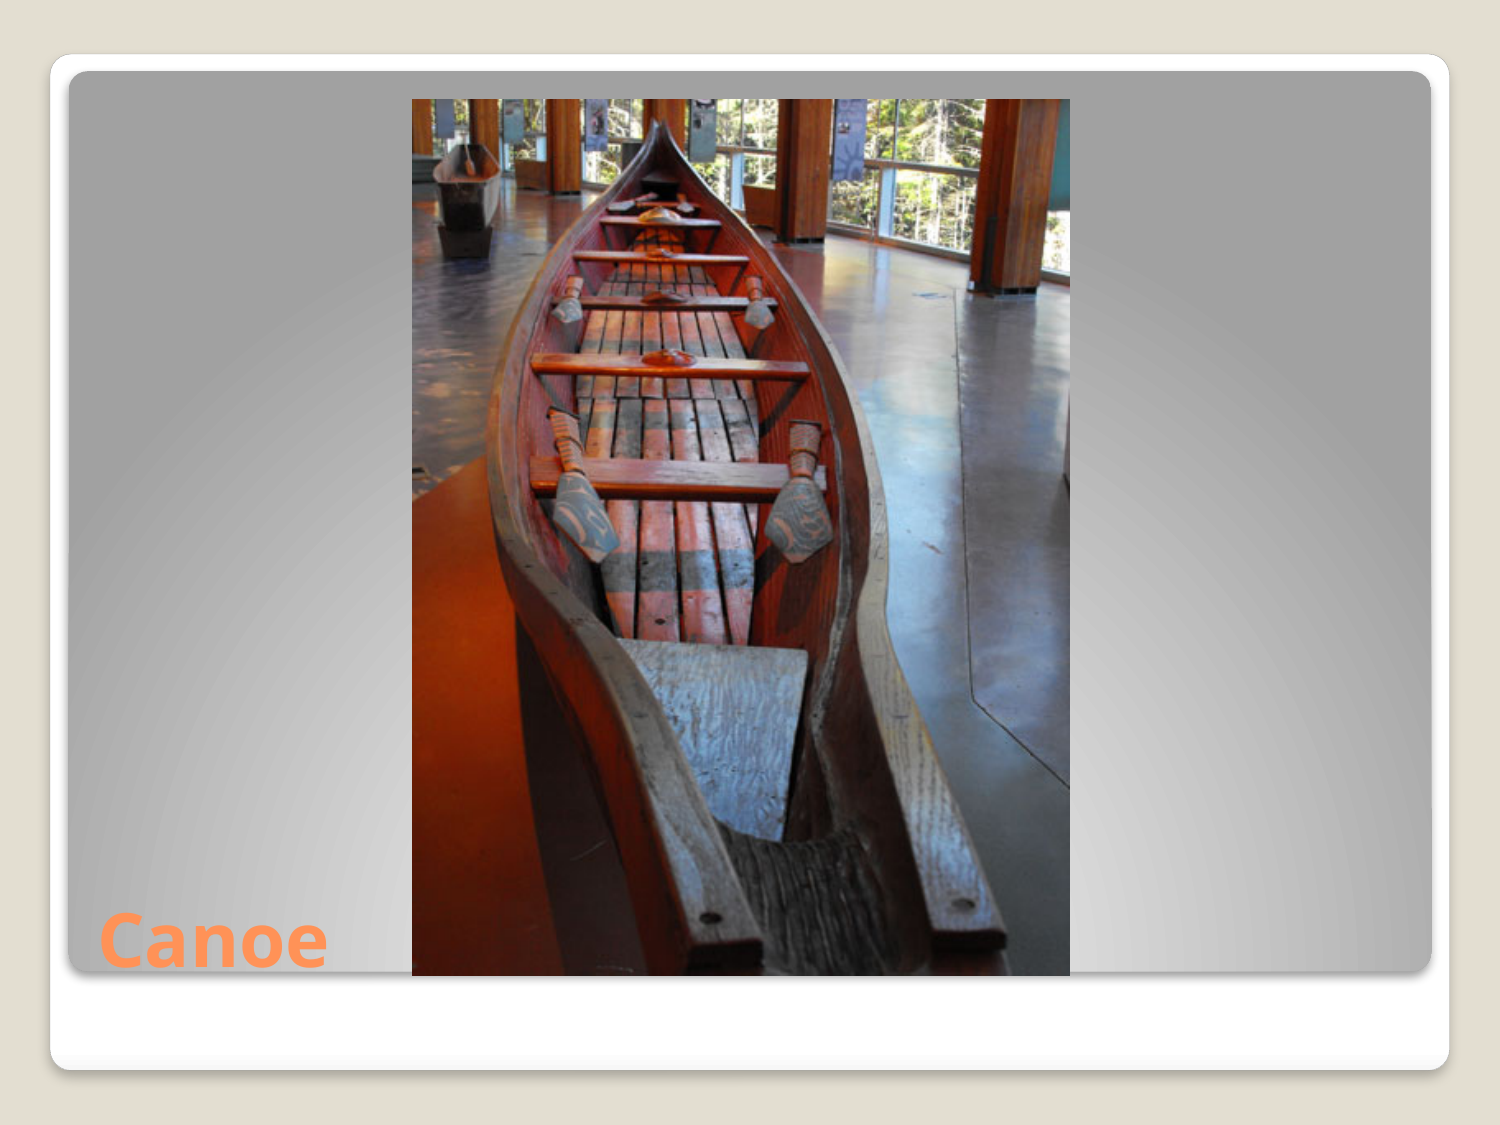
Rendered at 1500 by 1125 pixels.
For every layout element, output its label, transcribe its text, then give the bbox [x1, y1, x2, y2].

title Canoe [82, 817, 1425, 991]
picture [412, 99, 1070, 976]
